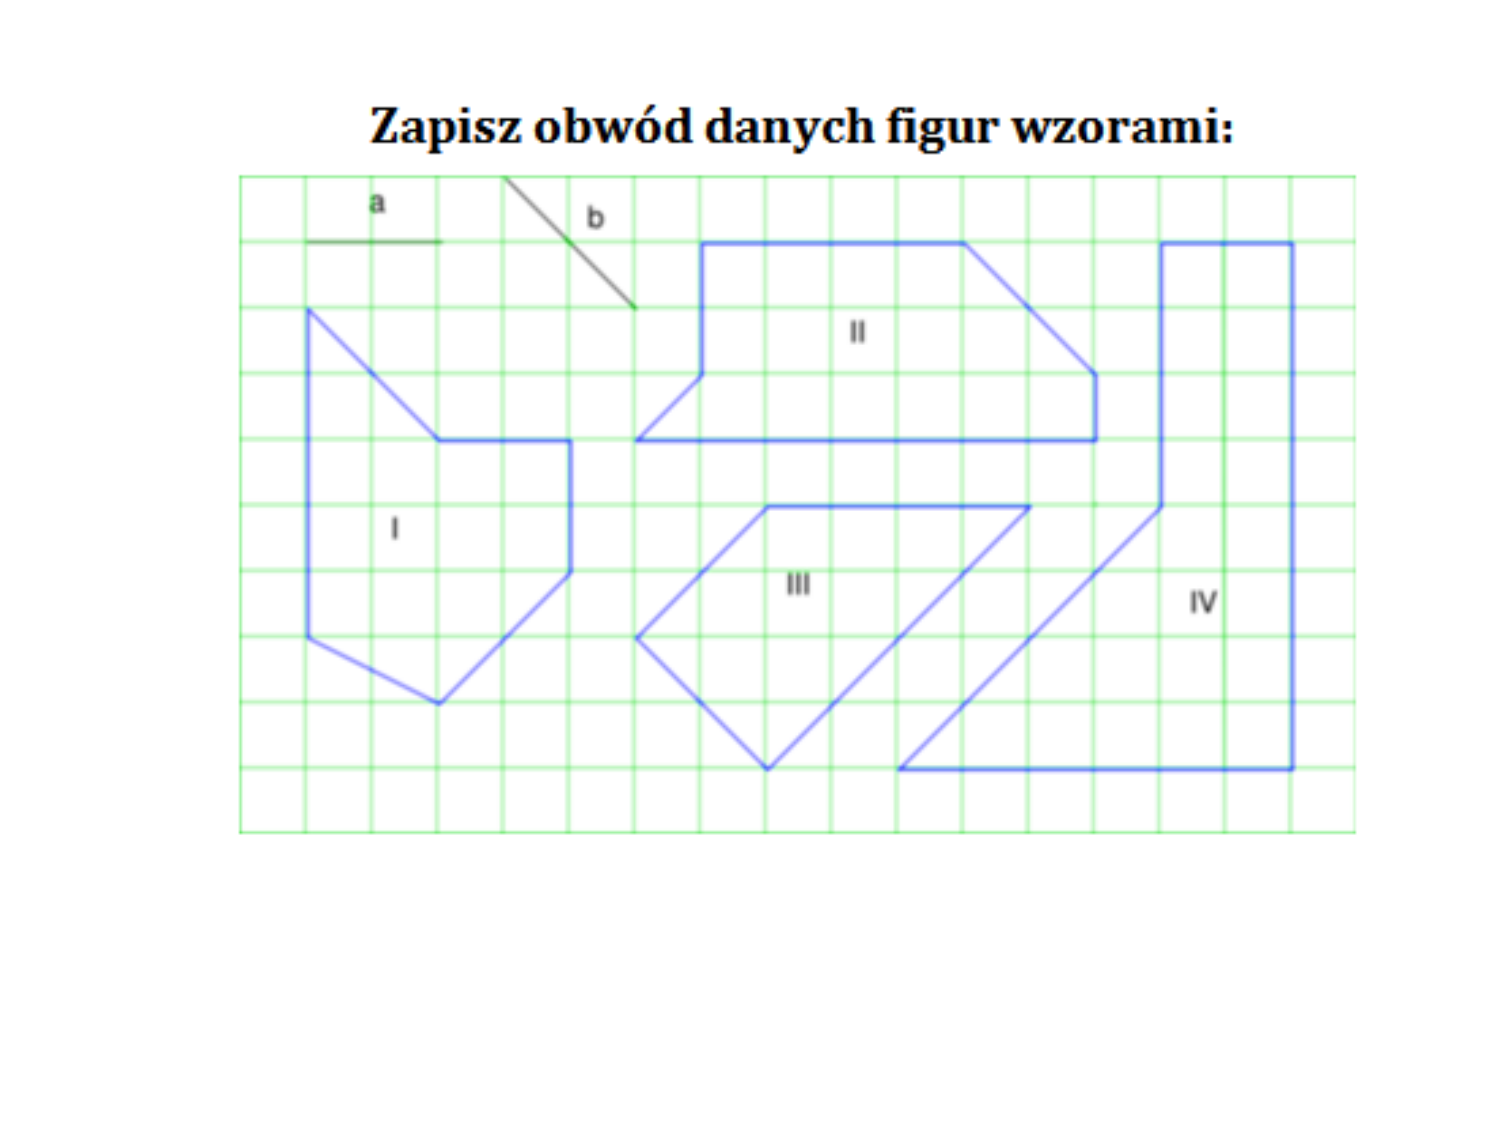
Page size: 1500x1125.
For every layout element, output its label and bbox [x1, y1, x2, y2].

picture [182, 81, 1412, 862]
